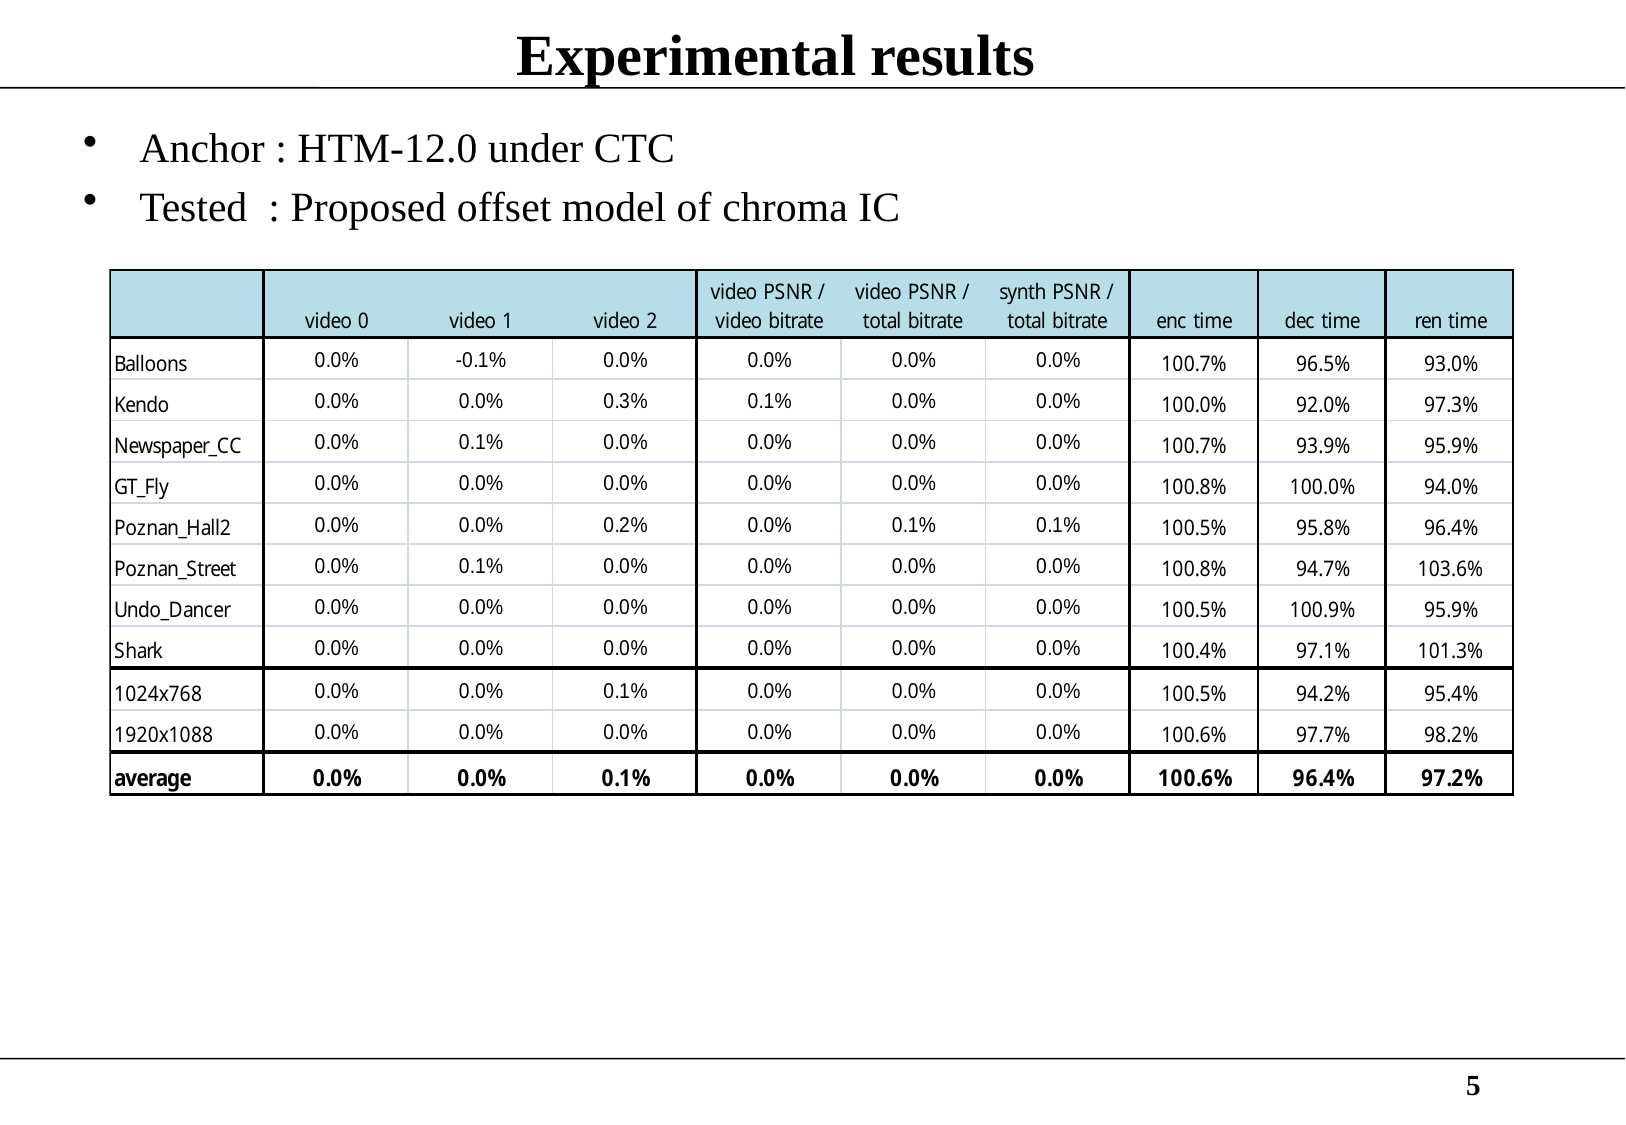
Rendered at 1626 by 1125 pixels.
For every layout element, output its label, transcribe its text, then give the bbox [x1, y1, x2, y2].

slide_number 5 [1403, 1058, 1544, 1106]
list Anchor : HTM-12.0 under CTC Tested : Proposed offset model of chroma IC [68, 113, 1544, 1005]
picture [109, 269, 1516, 798]
title Experimental results [68, 9, 1484, 94]
